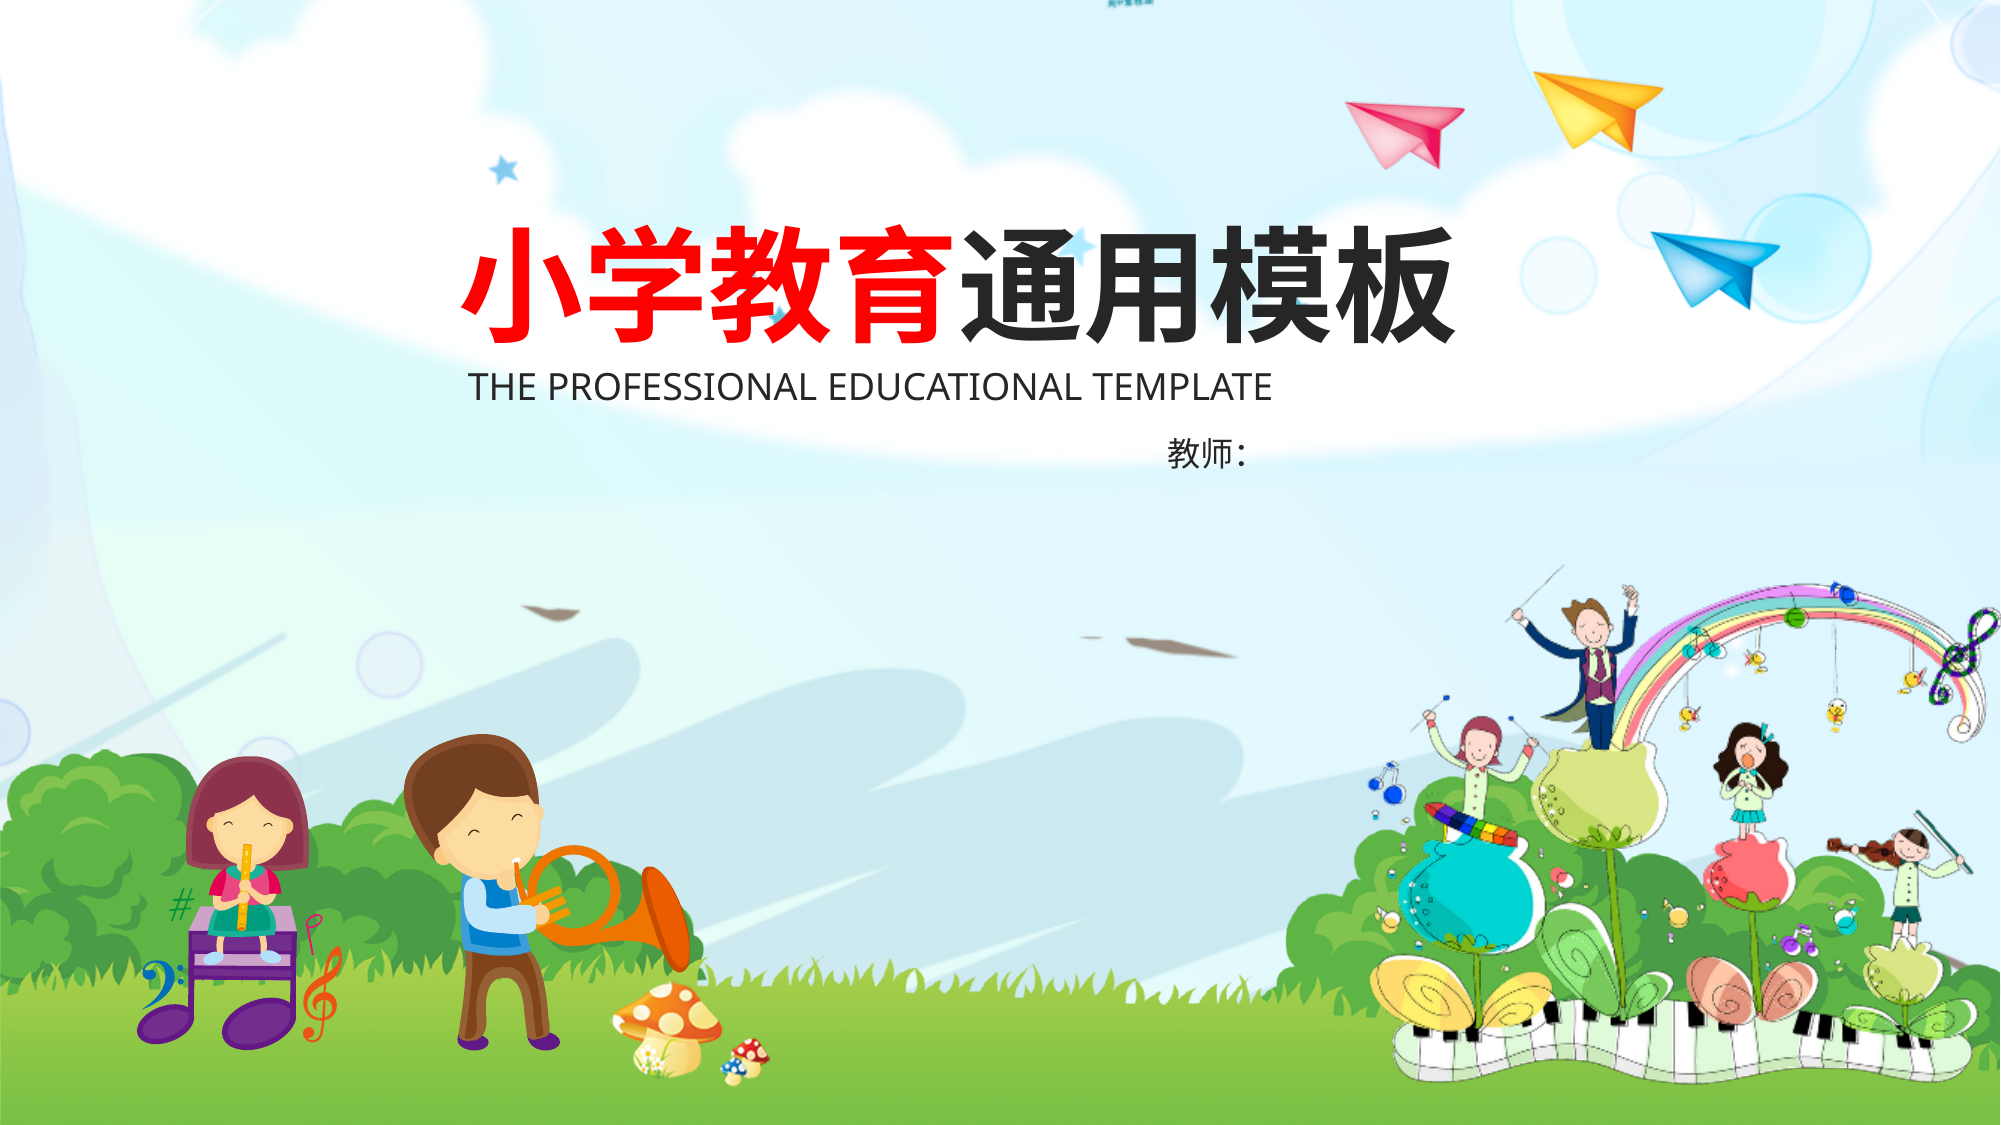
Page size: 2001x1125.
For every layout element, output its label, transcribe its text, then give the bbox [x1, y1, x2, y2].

picture [0, 0, 2001, 1125]
text_box THE PROFESSIONAL EDUCATIONAL TEMPLATE [453, 355, 1547, 416]
text_box 小学教育通用模板 [443, 200, 1557, 366]
text_box 教师： [1152, 425, 1541, 481]
